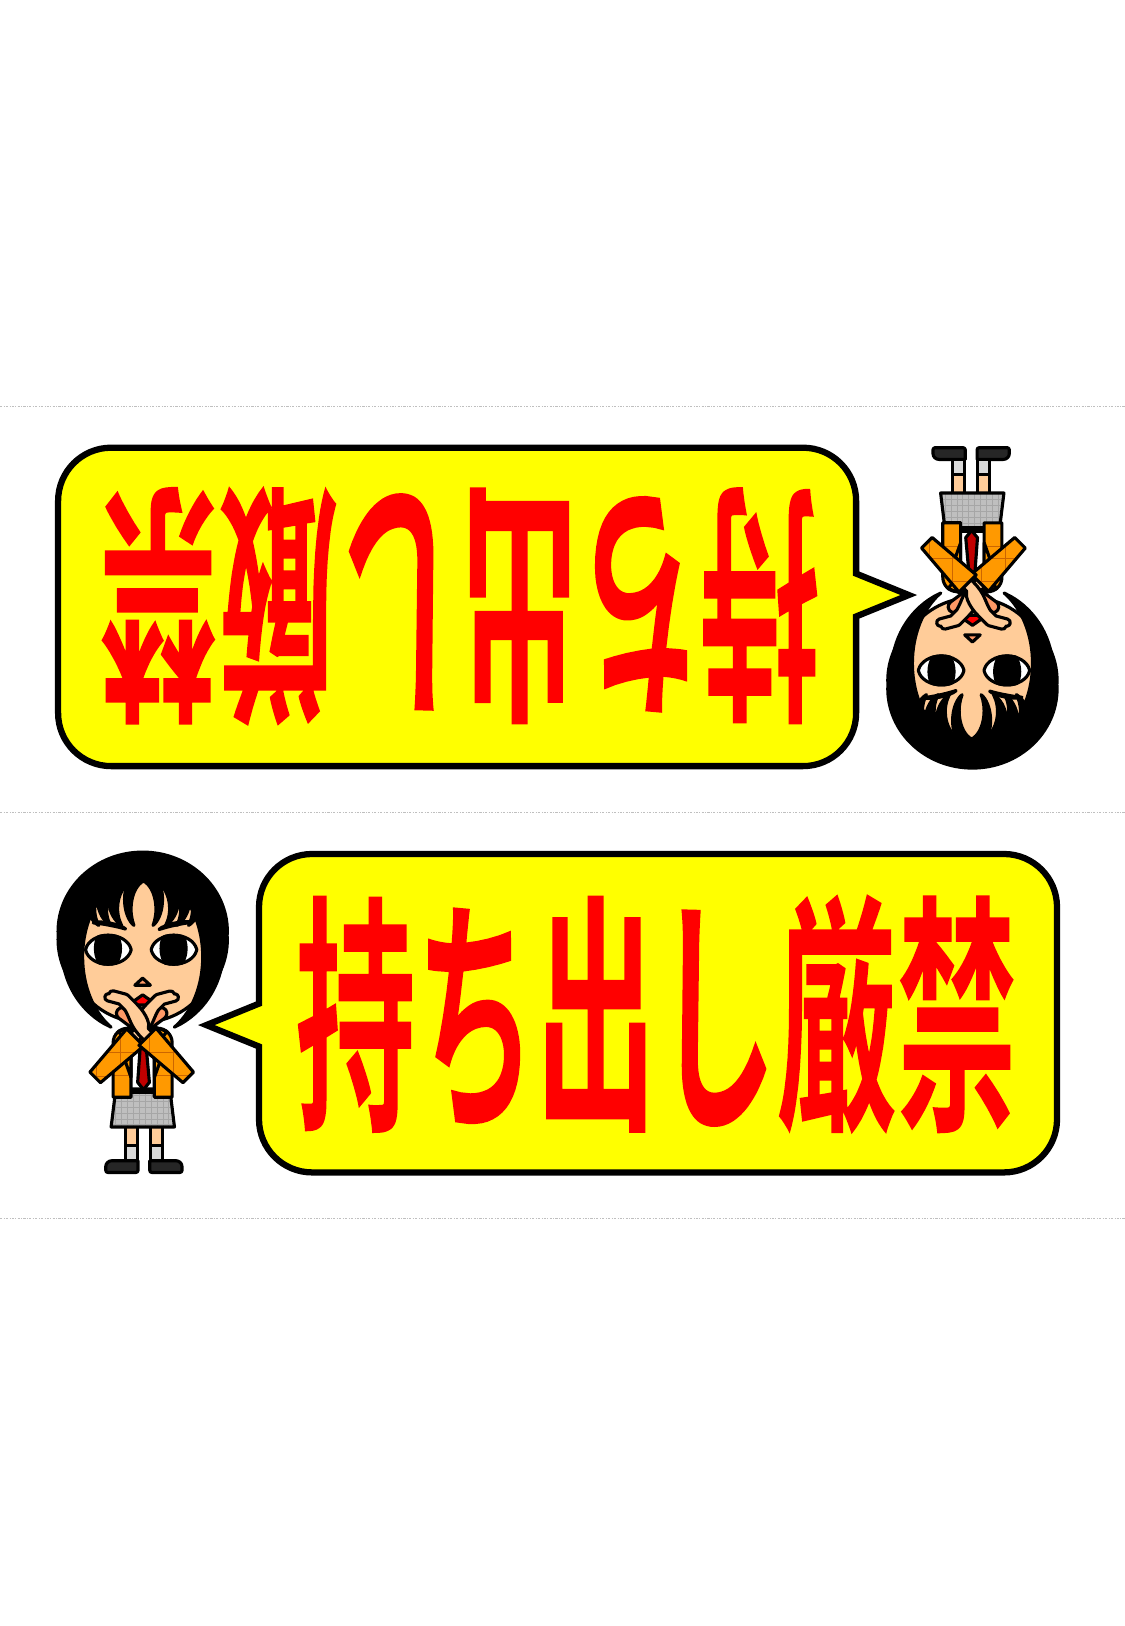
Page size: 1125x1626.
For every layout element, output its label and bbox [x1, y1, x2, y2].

text_box [58, 852, 1058, 1173]
text_box [58, 447, 1058, 769]
